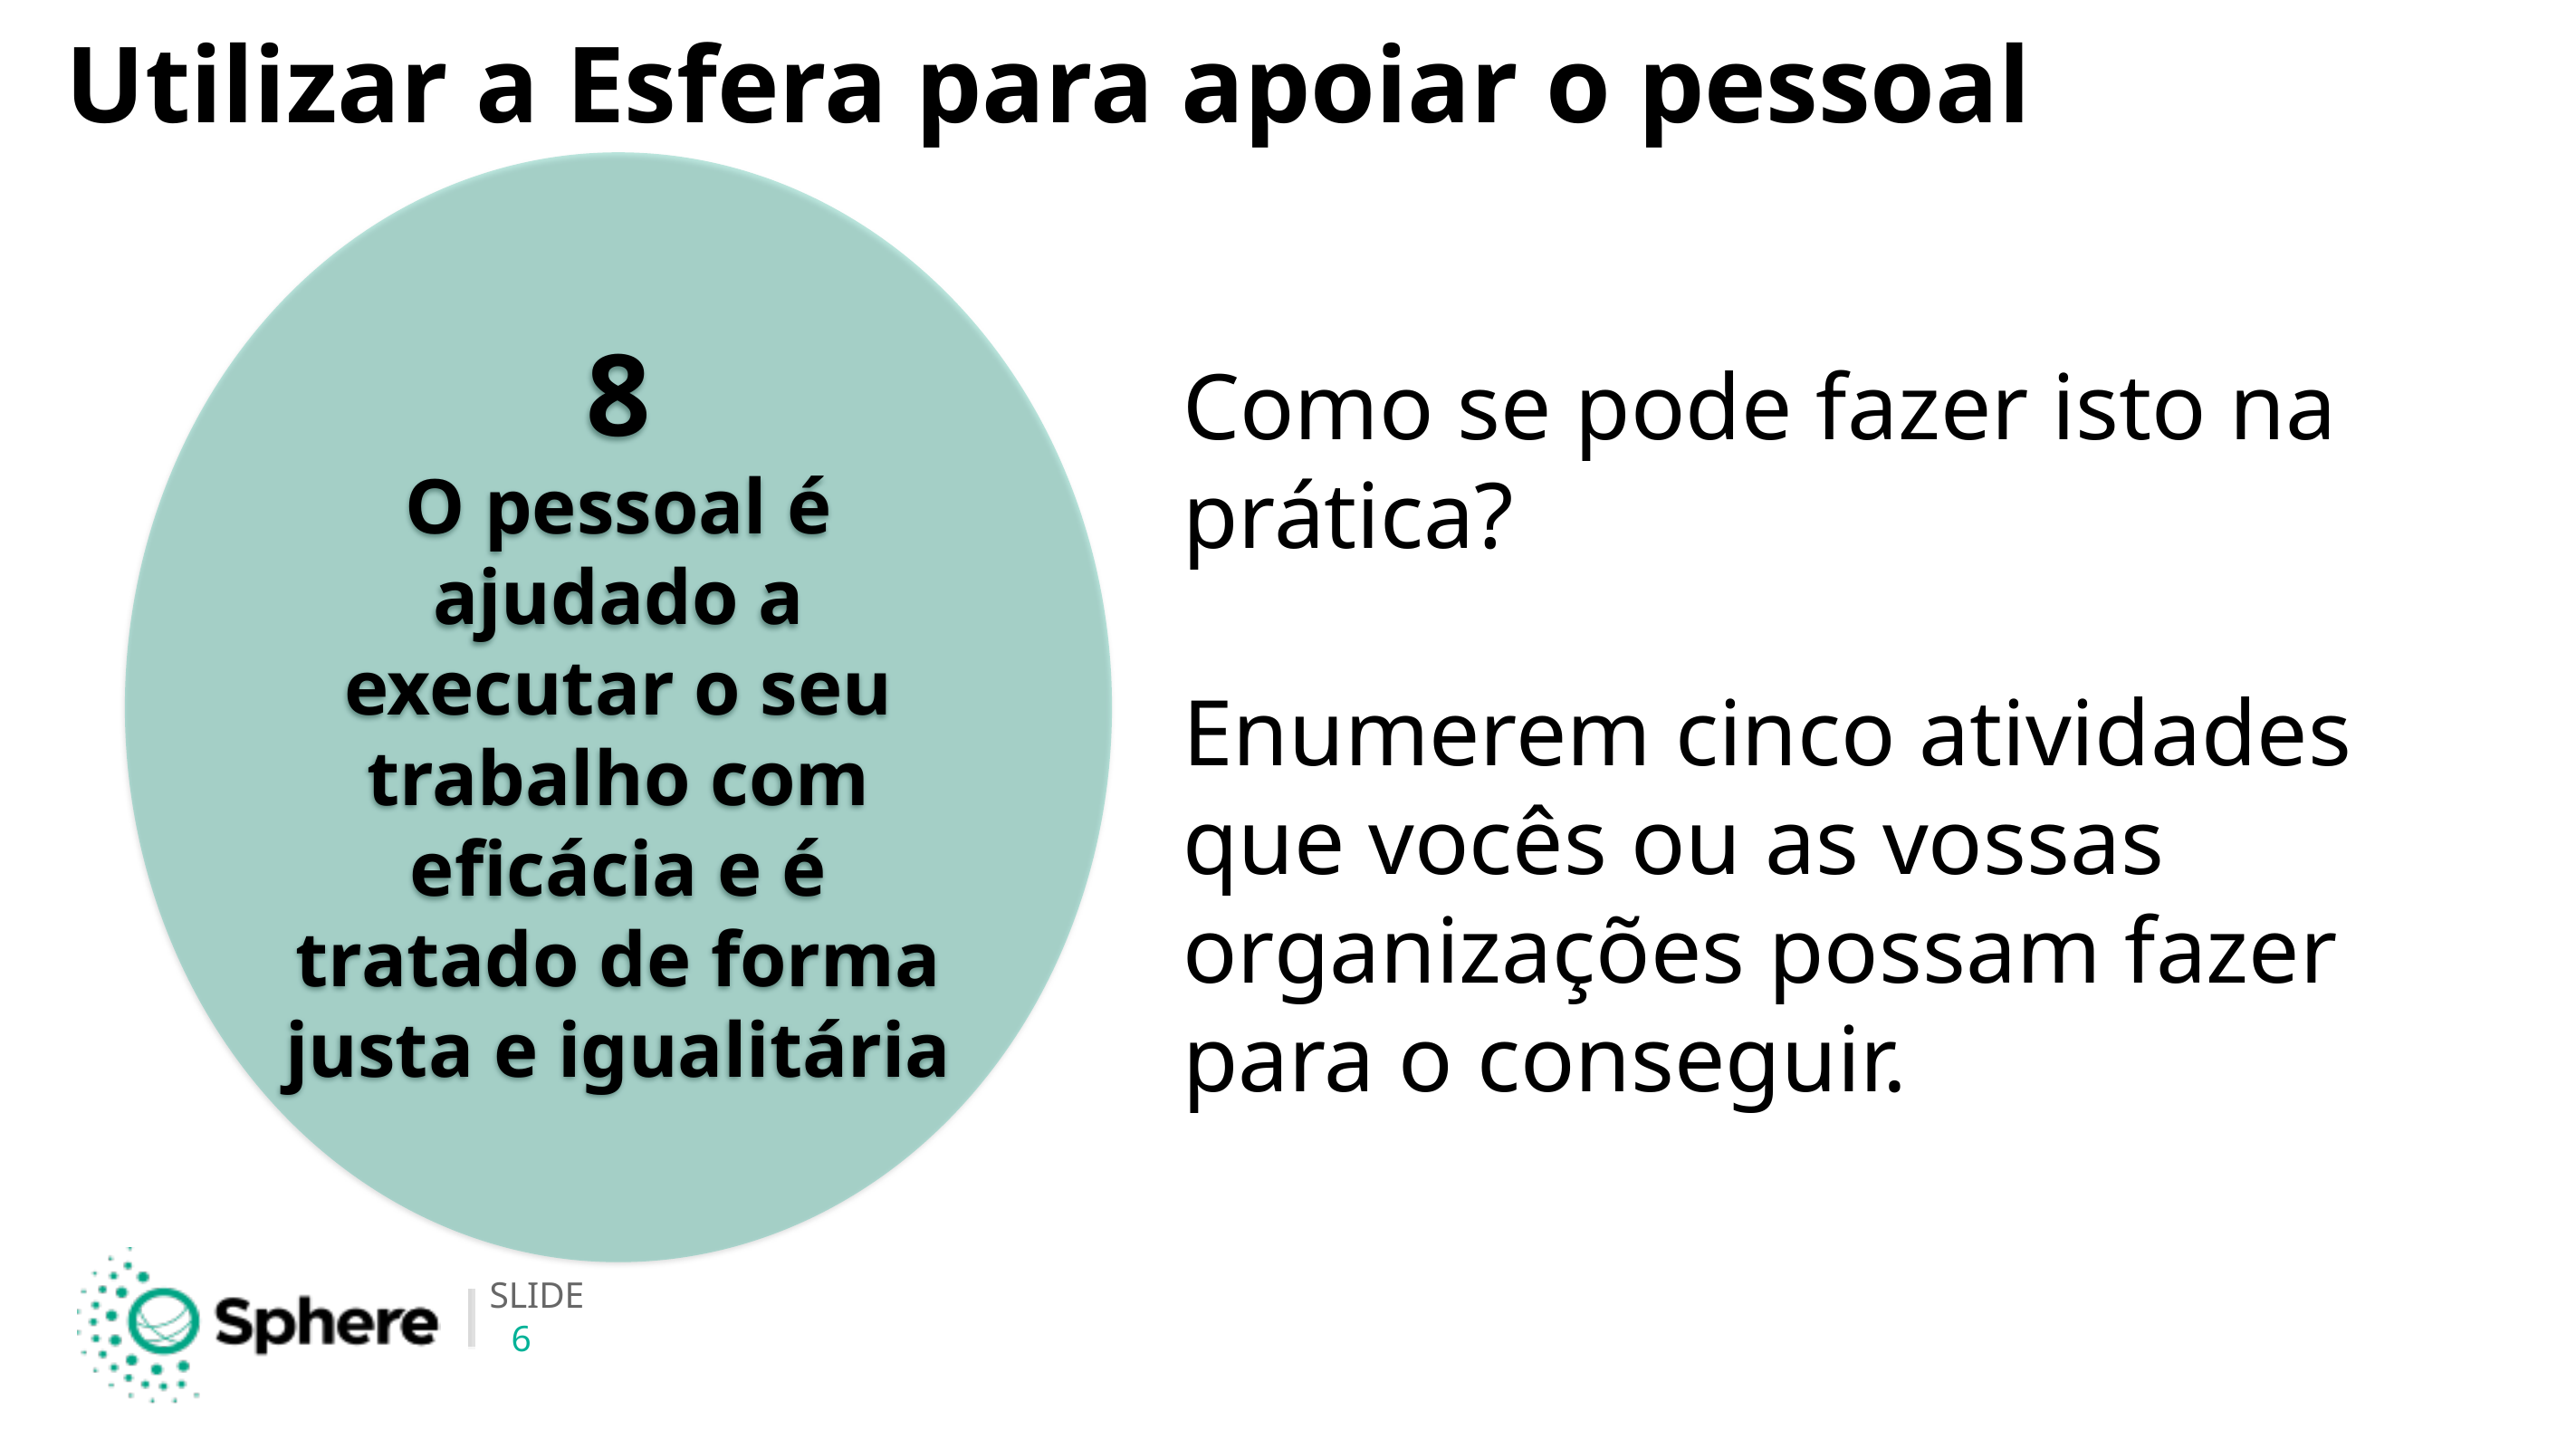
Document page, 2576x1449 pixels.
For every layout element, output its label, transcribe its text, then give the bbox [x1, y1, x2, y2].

slide_number 6 [503, 1308, 540, 1367]
title Utilizar a Esfera para apoiar o pessoal [57, 10, 2131, 179]
picture [468, 1289, 479, 1349]
text_box Como se pode fazer isto na prática? Enumerem cinco atividades que vocês ou as vossas organizações possam fazer para o conseguir. [1174, 341, 2421, 1118]
text_box 8 O pessoal é ajudado a executar o seu trabalho com eficácia e é tratado de forma justa e igualitária [124, 152, 1113, 1262]
picture [77, 1247, 441, 1406]
